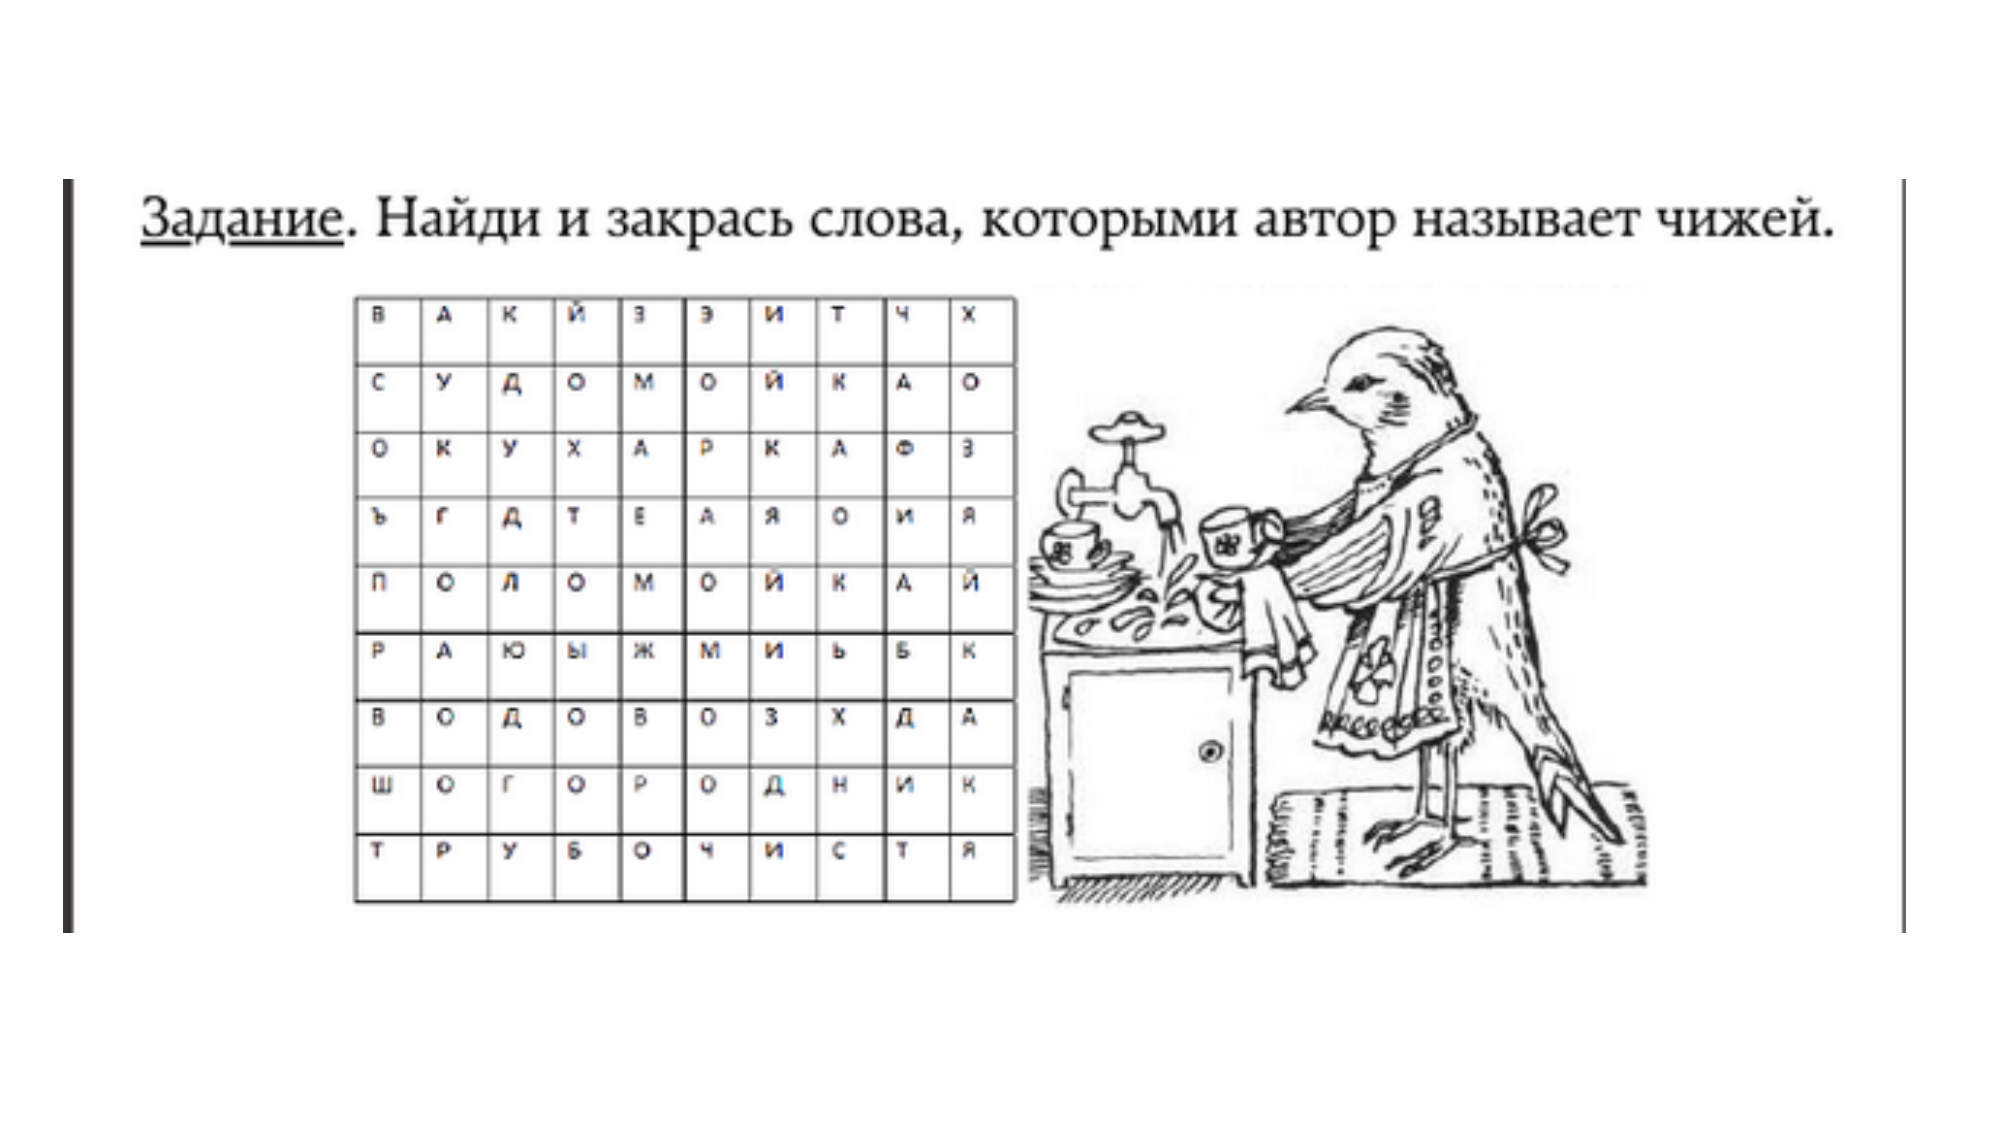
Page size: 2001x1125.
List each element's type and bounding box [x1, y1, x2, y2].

picture [63, 179, 1906, 933]
